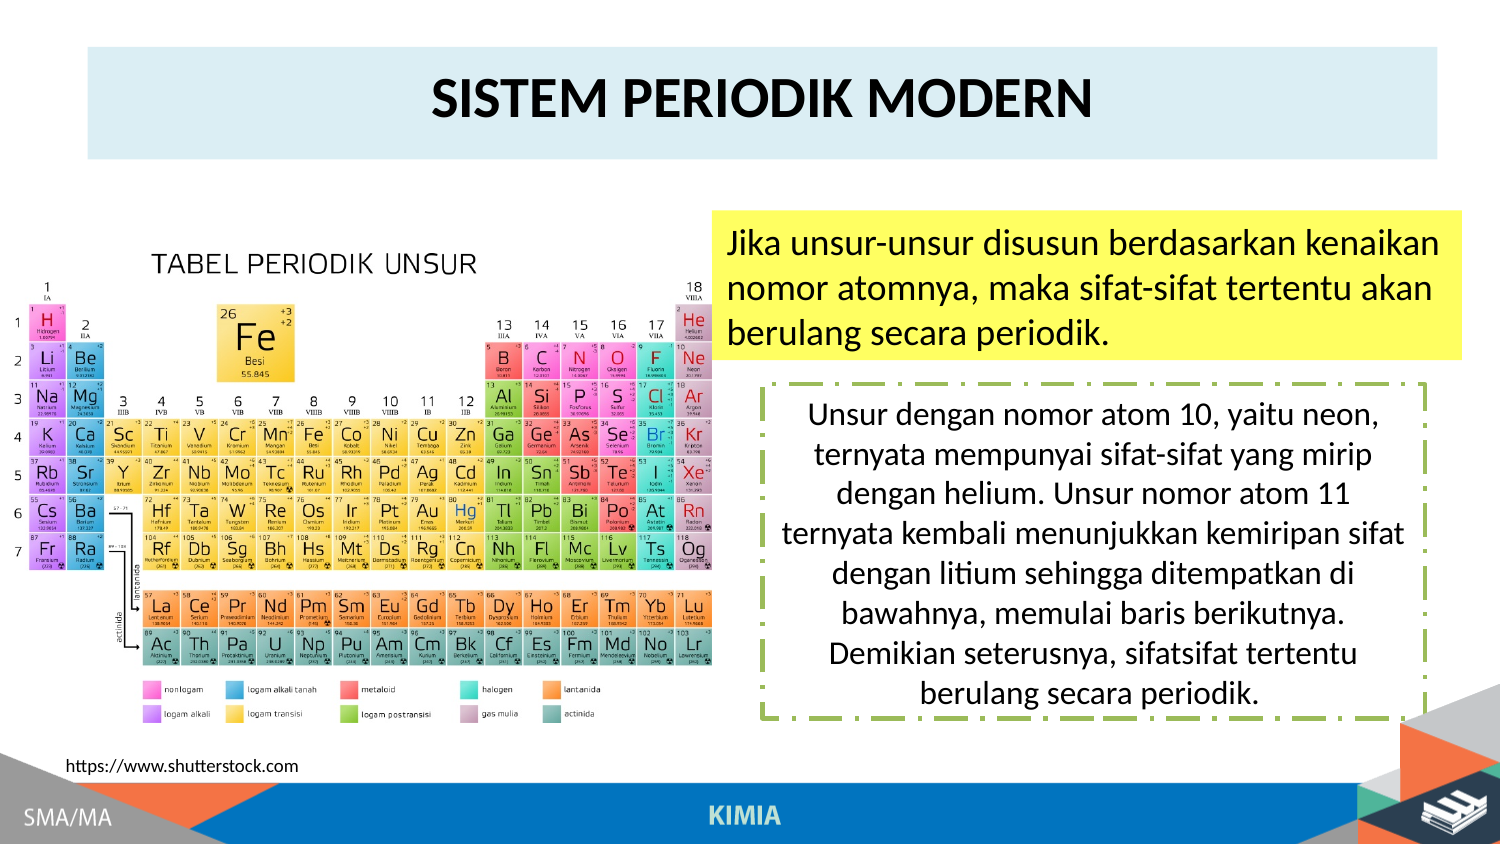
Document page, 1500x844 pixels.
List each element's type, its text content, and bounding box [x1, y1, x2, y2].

text_box Jika unsur-unsur disusun berdasarkan kenaikan nomor atomnya, maka sifat-sifat tertentu akan berulang secara periodik. [711, 210, 1462, 361]
title SISTEM PERIODIK MODERN [85, 45, 1440, 161]
text_box Unsur dengan nomor atom 10, yaitu neon, ternyata mempunyai sifat-sifat yang mirip dengan helium. Unsur nomor atom 11 ternyata kembali menunjukkan kemiripan sifat dengan litium sehingga ditempatkan di bawahnya, memulai baris berikutnya. Demikian seterusnya, sifatsifat tertentu berulang secara periodik. [760, 382, 1427, 682]
picture [0, 253, 1500, 844]
